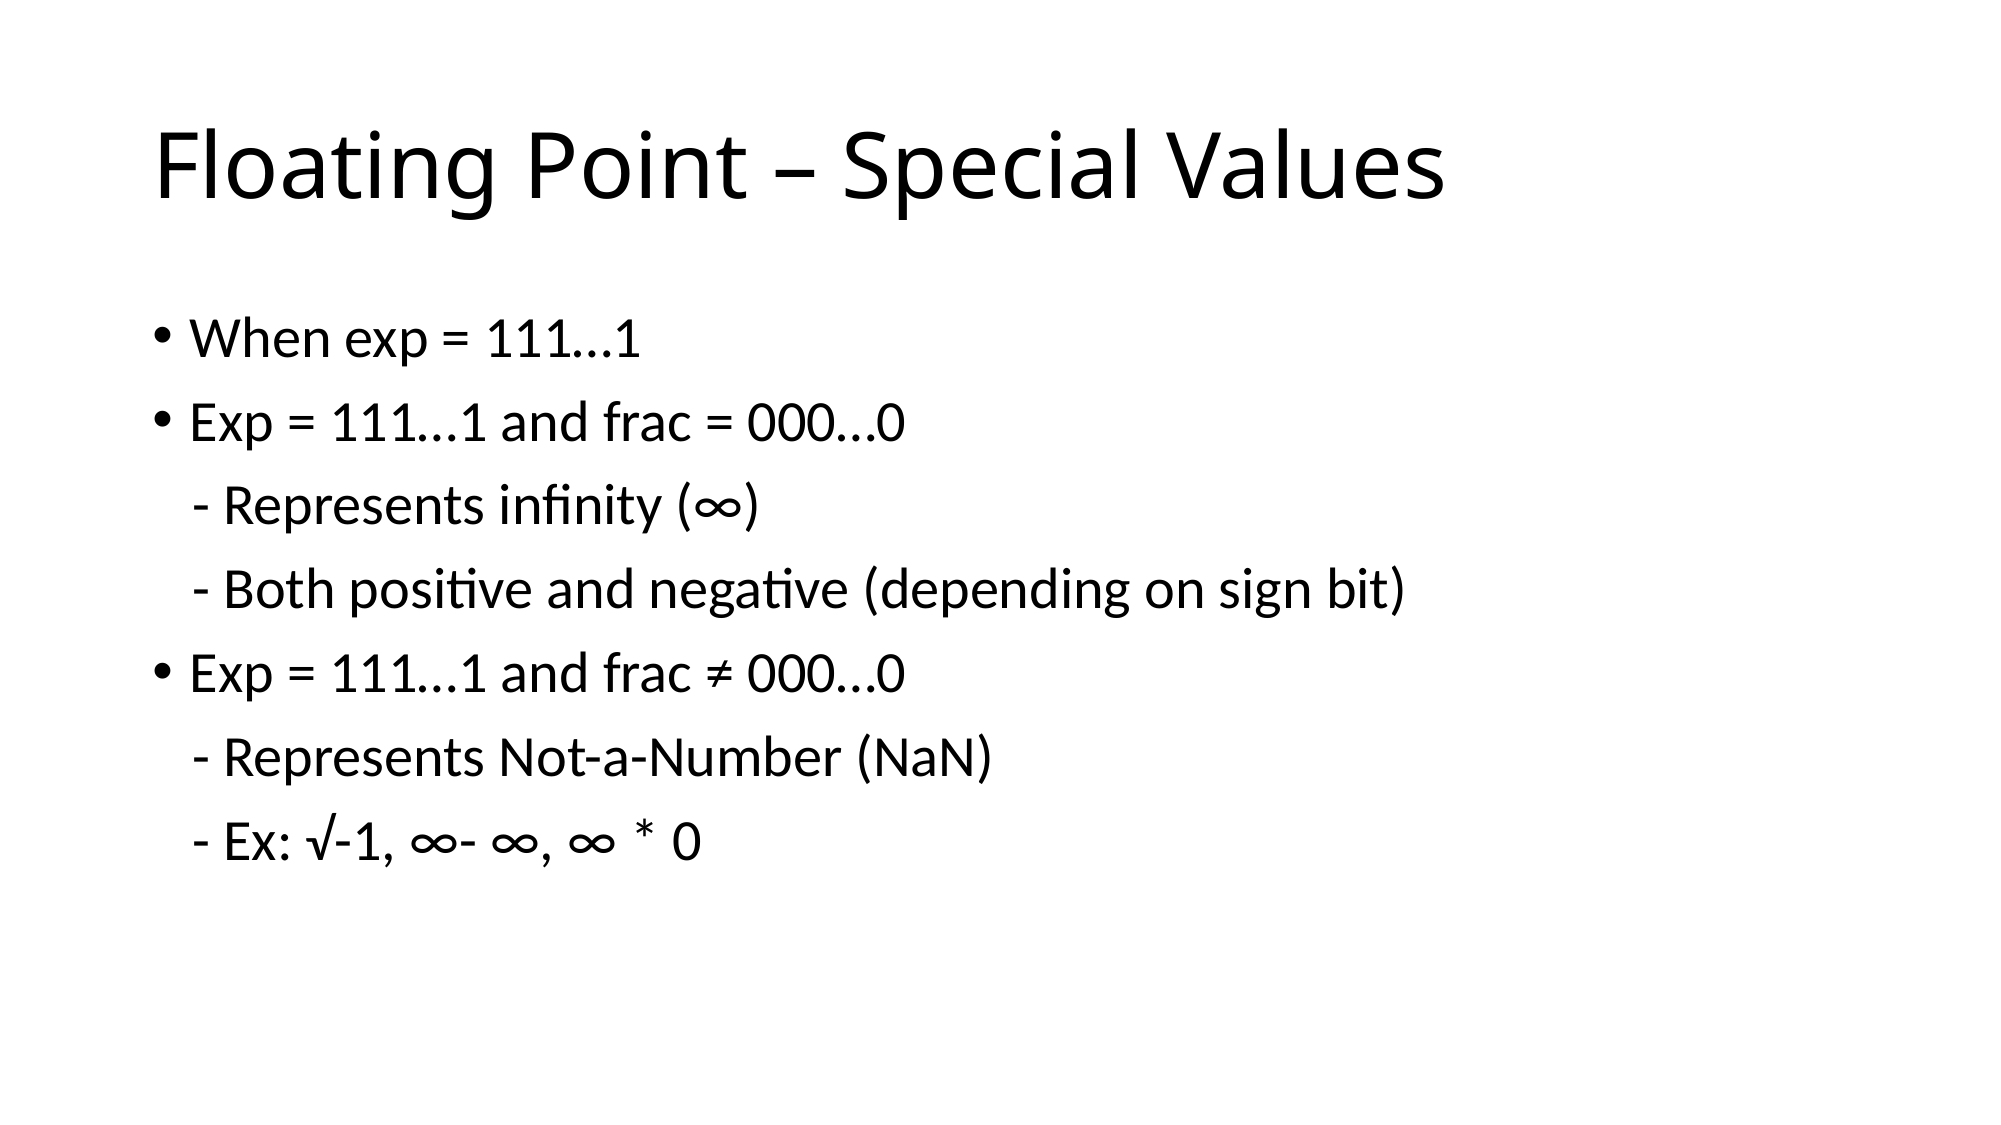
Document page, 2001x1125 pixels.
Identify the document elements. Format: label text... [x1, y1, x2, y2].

list When exp = 111…1 Exp = 111…1 and frac = 000…0 - Represents infinity (∞) - Both positive and negative (depending on sign bit) Exp = 111…1 and frac ≠ 000…0 - Represents Not-a-Number (NaN) - Ex: √-1, ∞- ∞, ∞ * 0 [137, 299, 1863, 1014]
title Floating Point – Special Values [137, 59, 1863, 278]
